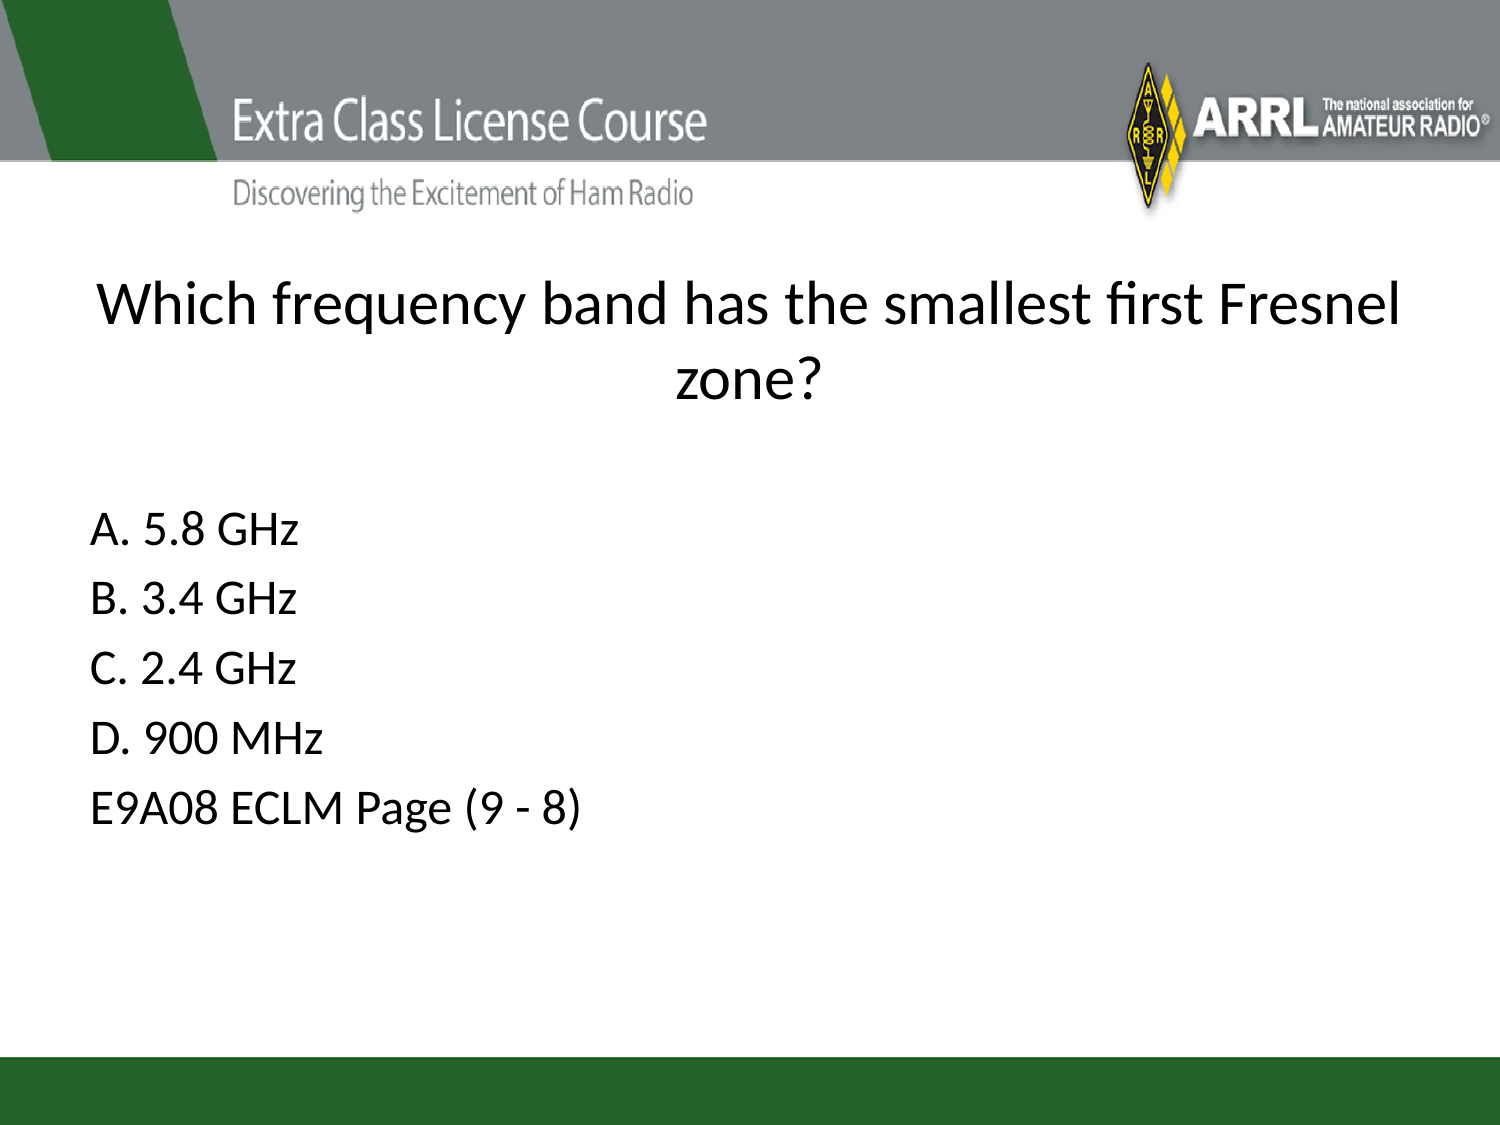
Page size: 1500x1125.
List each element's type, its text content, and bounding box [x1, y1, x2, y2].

title Which frequency band has the smallest first Fresnel zone? [75, 254, 1425, 435]
picture [0, 0, 1500, 1125]
list A. 5.8 GHz B. 3.4 GHz C. 2.4 GHz D. 900 MHz E9A08 ECLM Page (9 - 8) [75, 487, 1425, 1005]
